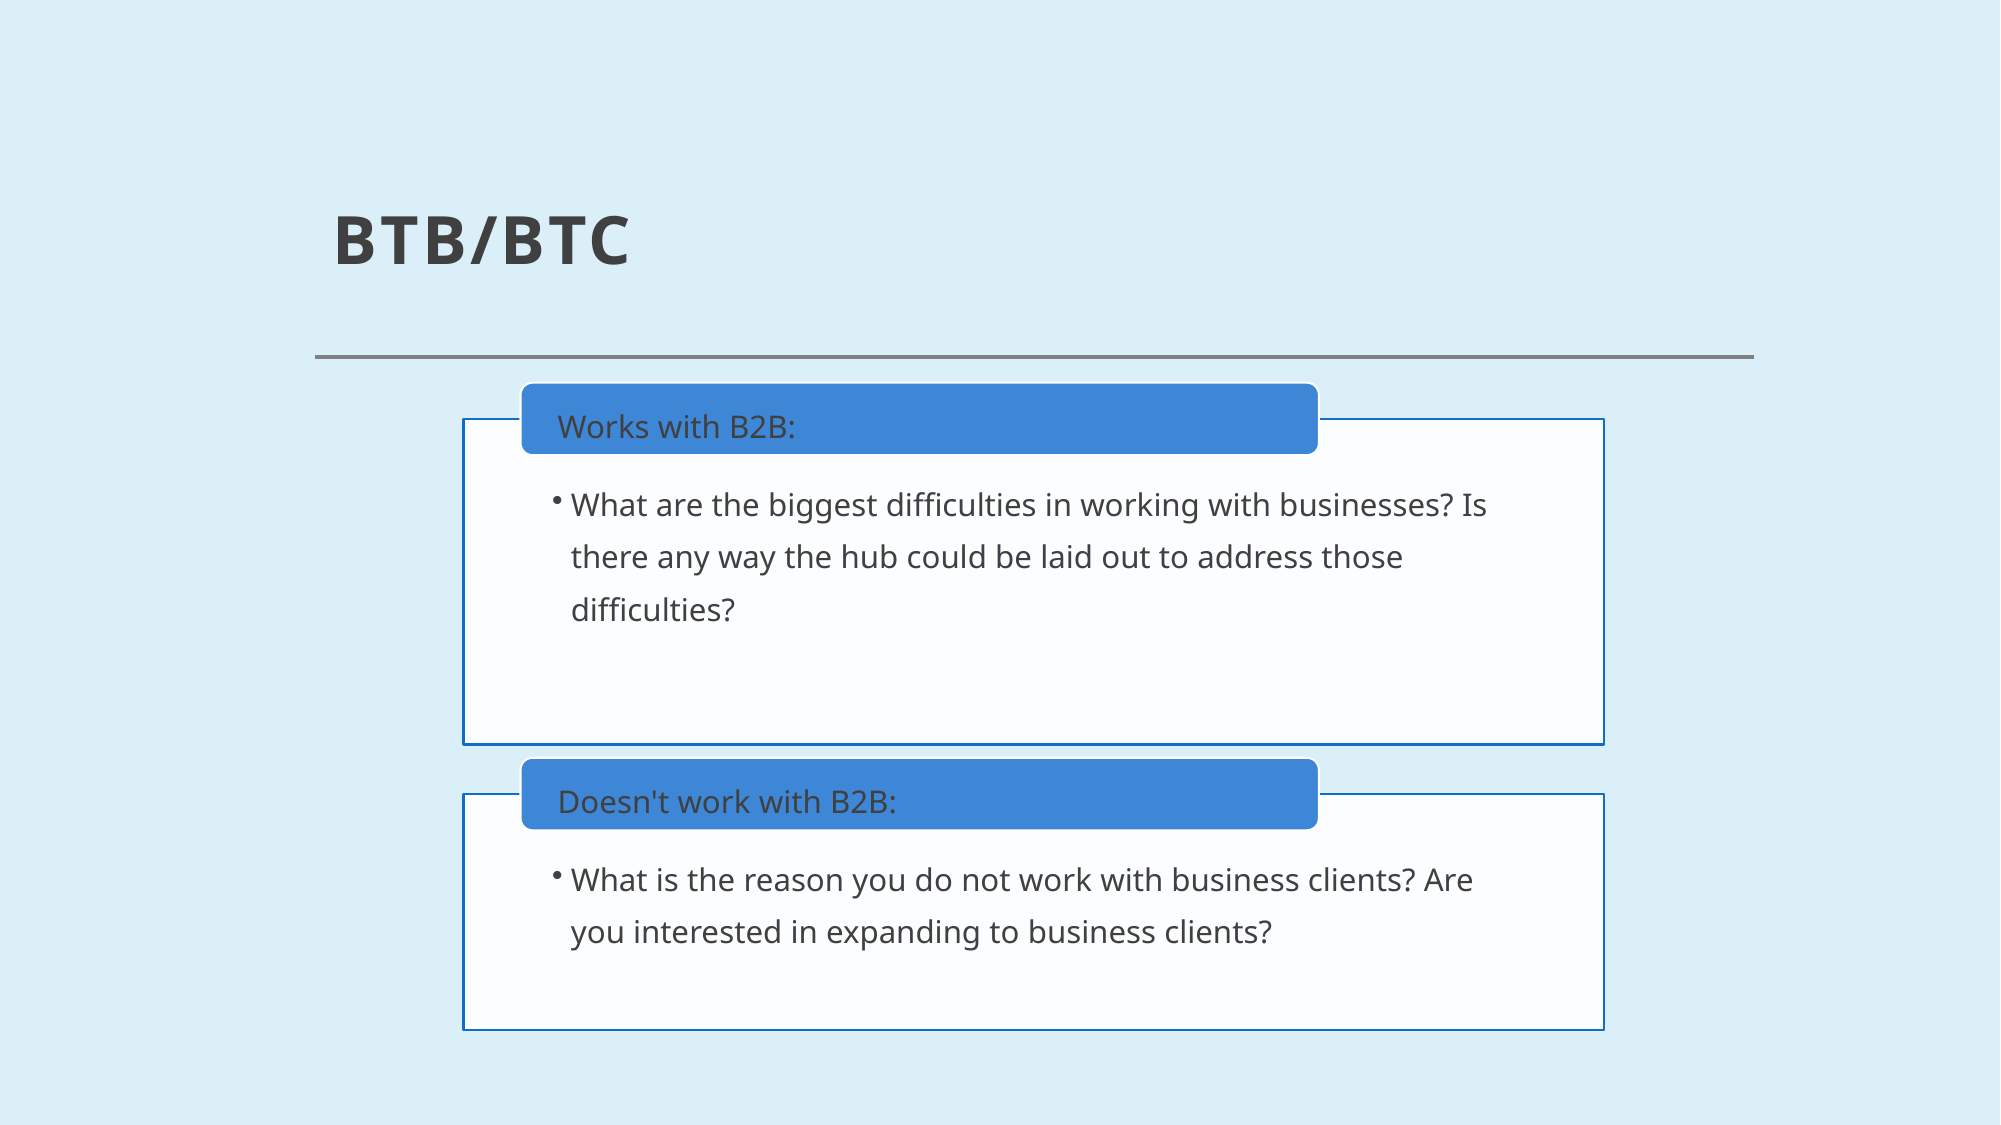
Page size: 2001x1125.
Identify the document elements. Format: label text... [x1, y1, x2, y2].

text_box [463, 322, 1605, 1091]
title BTB/BTC [315, 72, 1754, 294]
